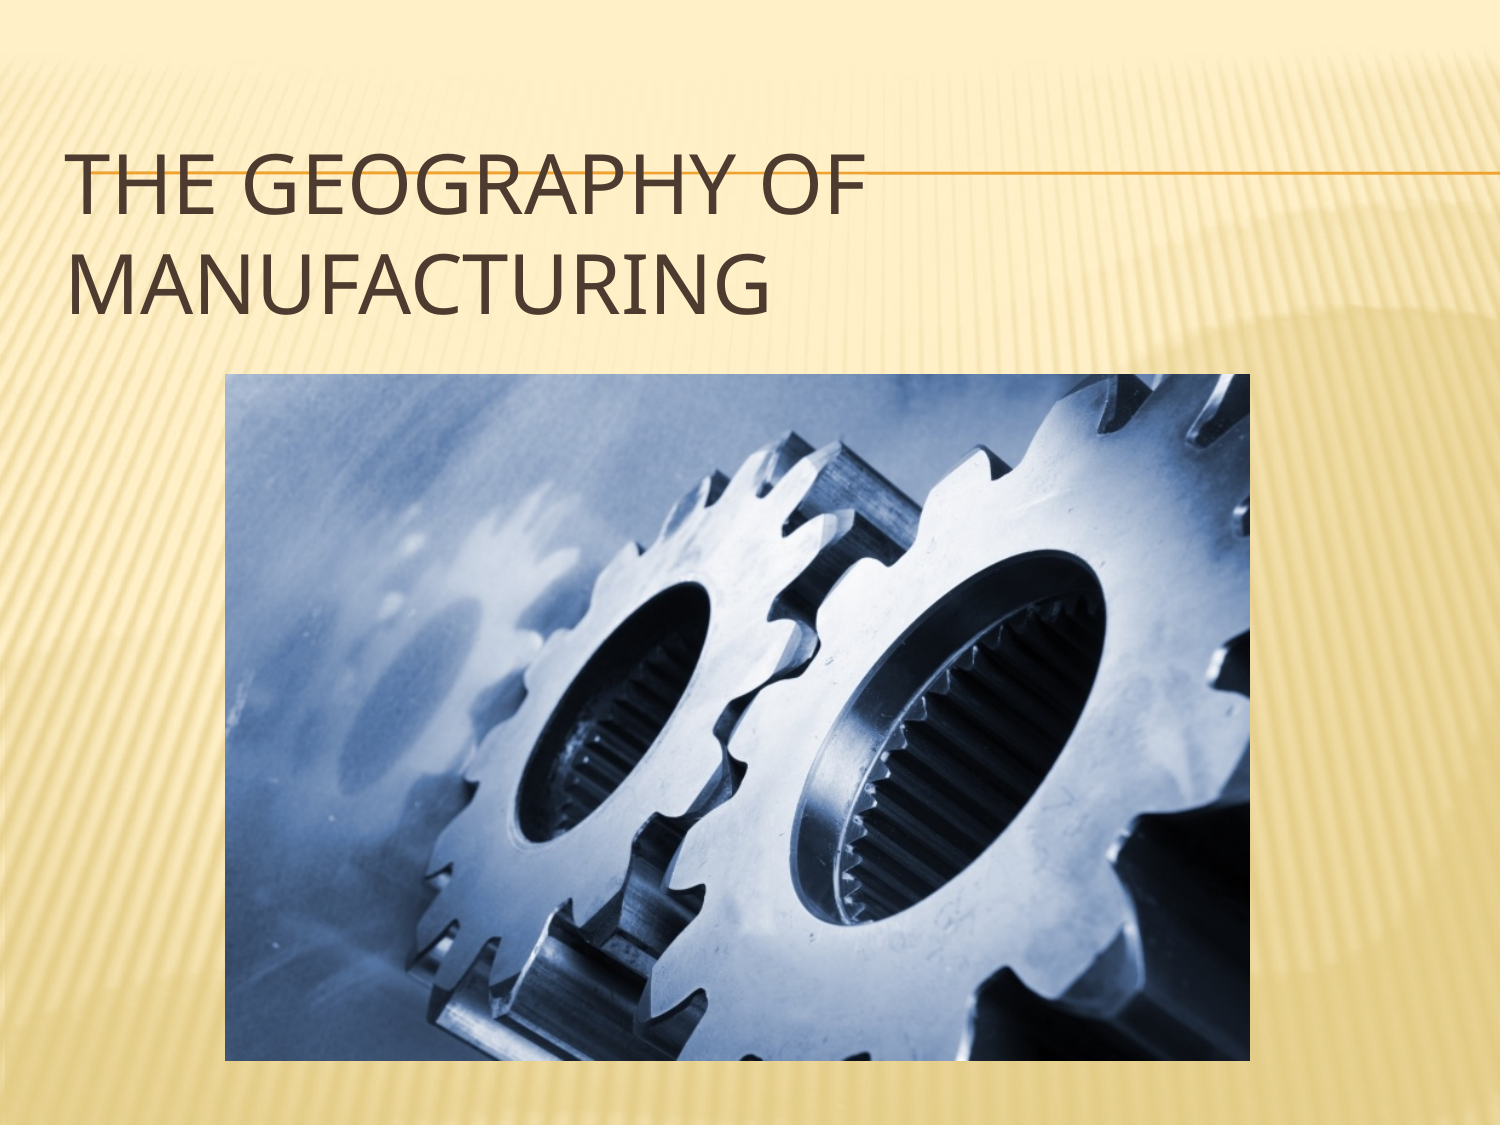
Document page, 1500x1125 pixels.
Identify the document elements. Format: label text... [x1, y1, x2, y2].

title The Geography of Manufacturing [50, 75, 1475, 388]
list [224, 374, 1250, 1061]
